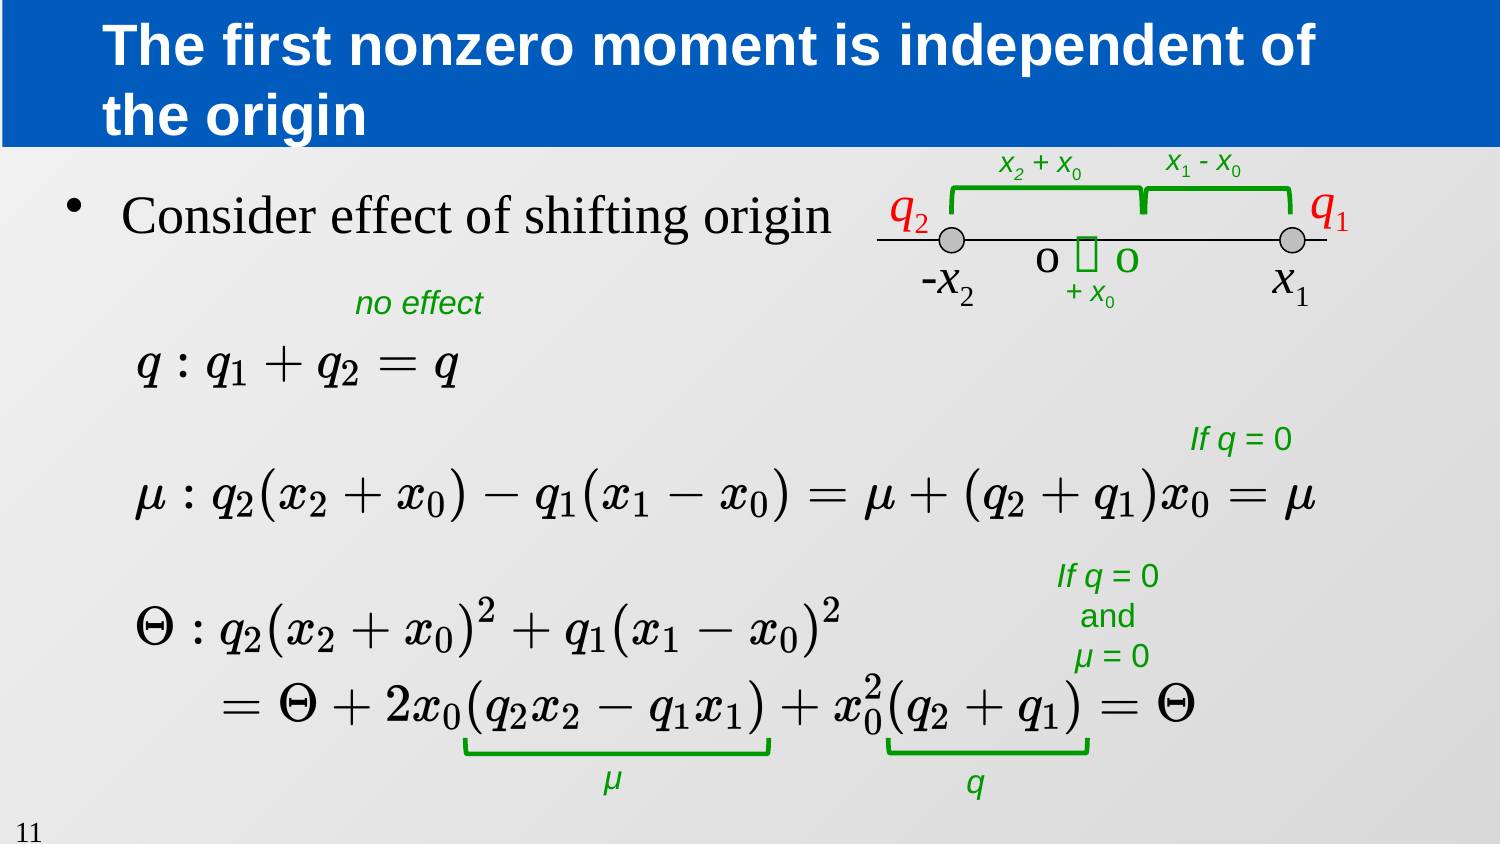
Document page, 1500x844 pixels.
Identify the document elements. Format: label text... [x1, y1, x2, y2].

slide_number 11 [0, 806, 101, 844]
picture [136, 328, 458, 390]
title The first nonzero moment is independent of the origin [87, 0, 1363, 147]
text_box If q = 0 and μ = 0 [1002, 546, 1223, 682]
text_box q [951, 754, 1000, 808]
text_box μ [589, 749, 638, 804]
text_box If q = 0 [1174, 410, 1325, 465]
text_box no effect [340, 273, 520, 329]
picture [134, 596, 1198, 735]
text_box [465, 743, 769, 754]
text_box [888, 743, 1088, 754]
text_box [874, 133, 1390, 316]
list Consider effect of shifting origin [49, 171, 1488, 760]
picture [134, 461, 1316, 523]
